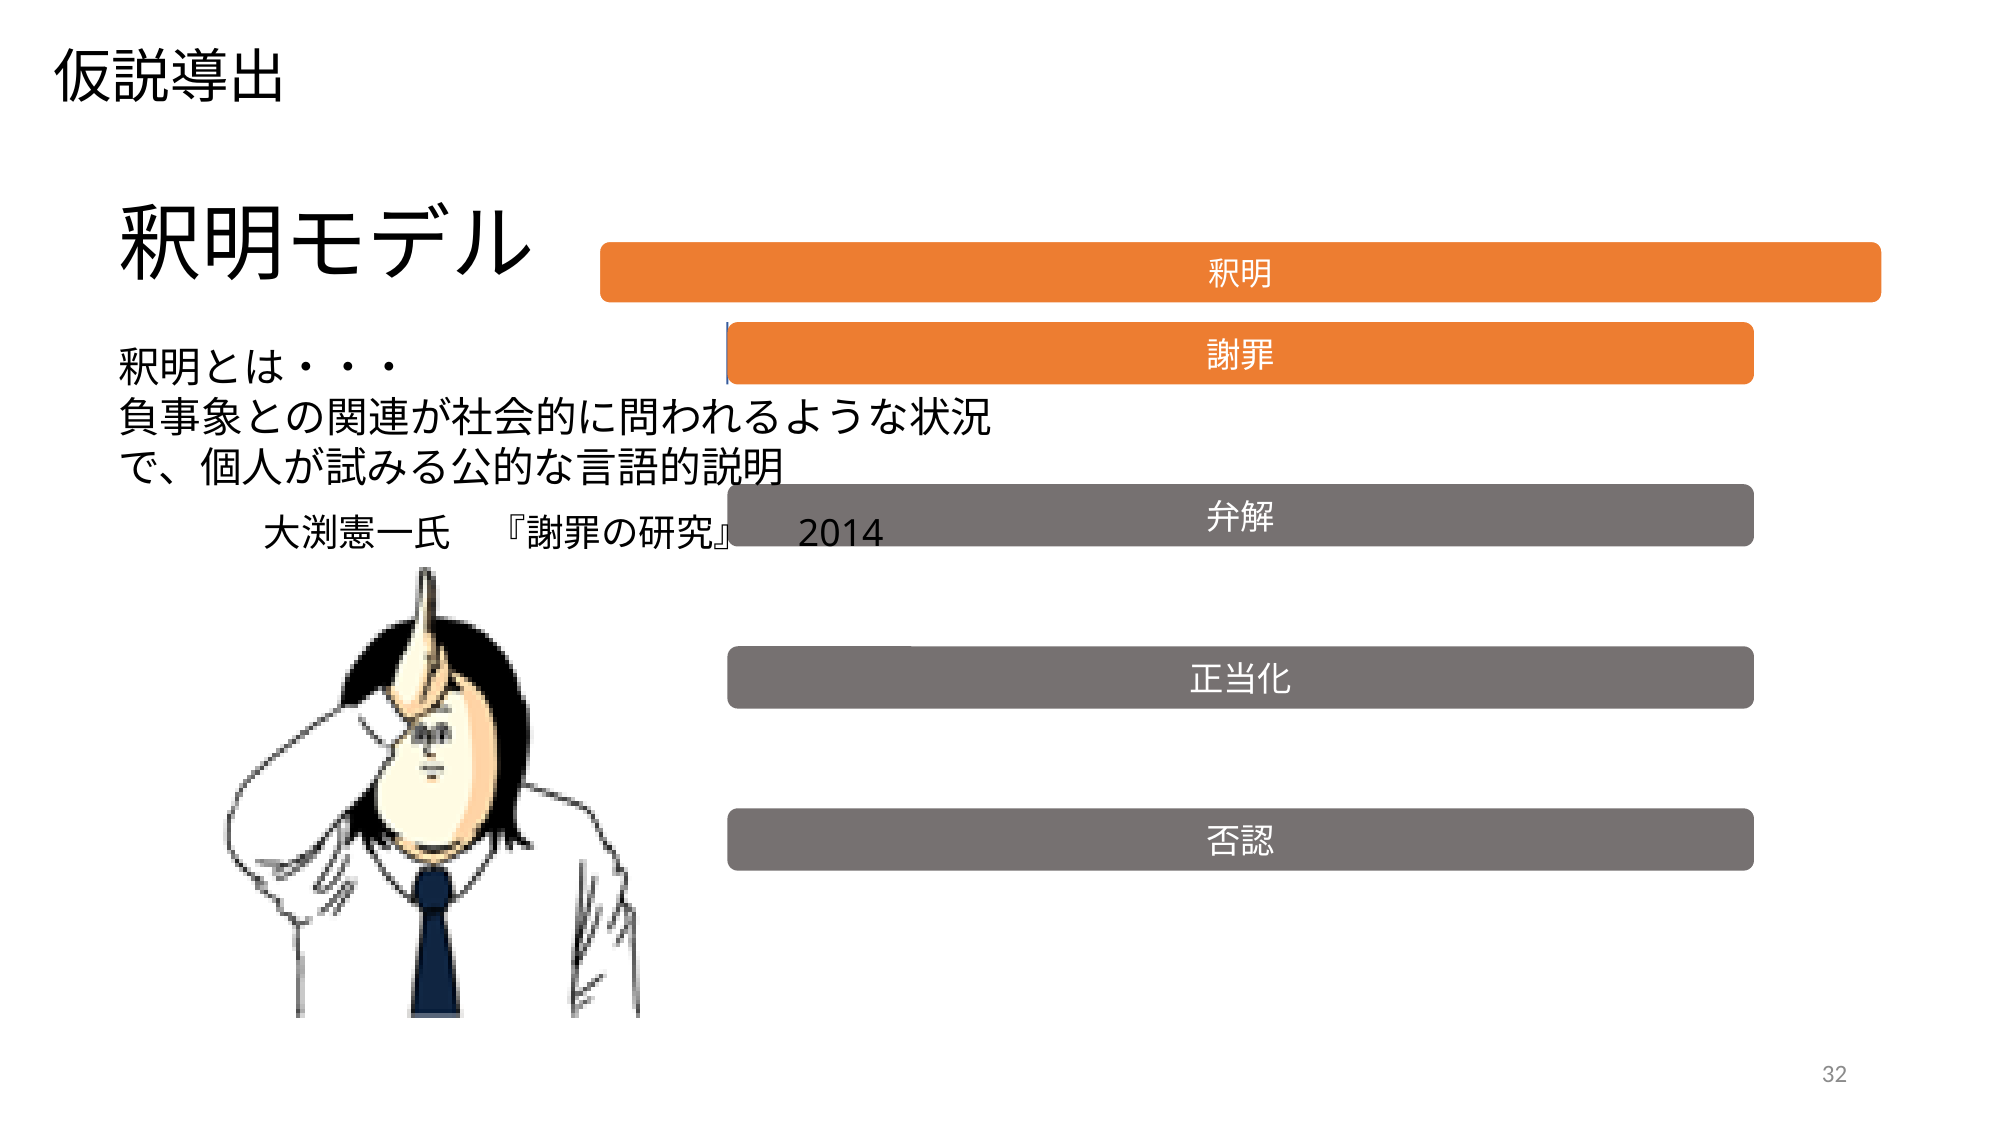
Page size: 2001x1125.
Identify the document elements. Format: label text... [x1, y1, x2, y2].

picture [170, 479, 743, 1125]
text_box 釈明モデル 釈明とは・・・ 負事象との関連が社会的に問われるような状況で、個人が試みる公的な言語的説明 [103, 183, 1045, 498]
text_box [438, 241, 2000, 1033]
slide_number 32 [1412, 1042, 1863, 1103]
text_box 仮説導出 [39, 32, 302, 117]
